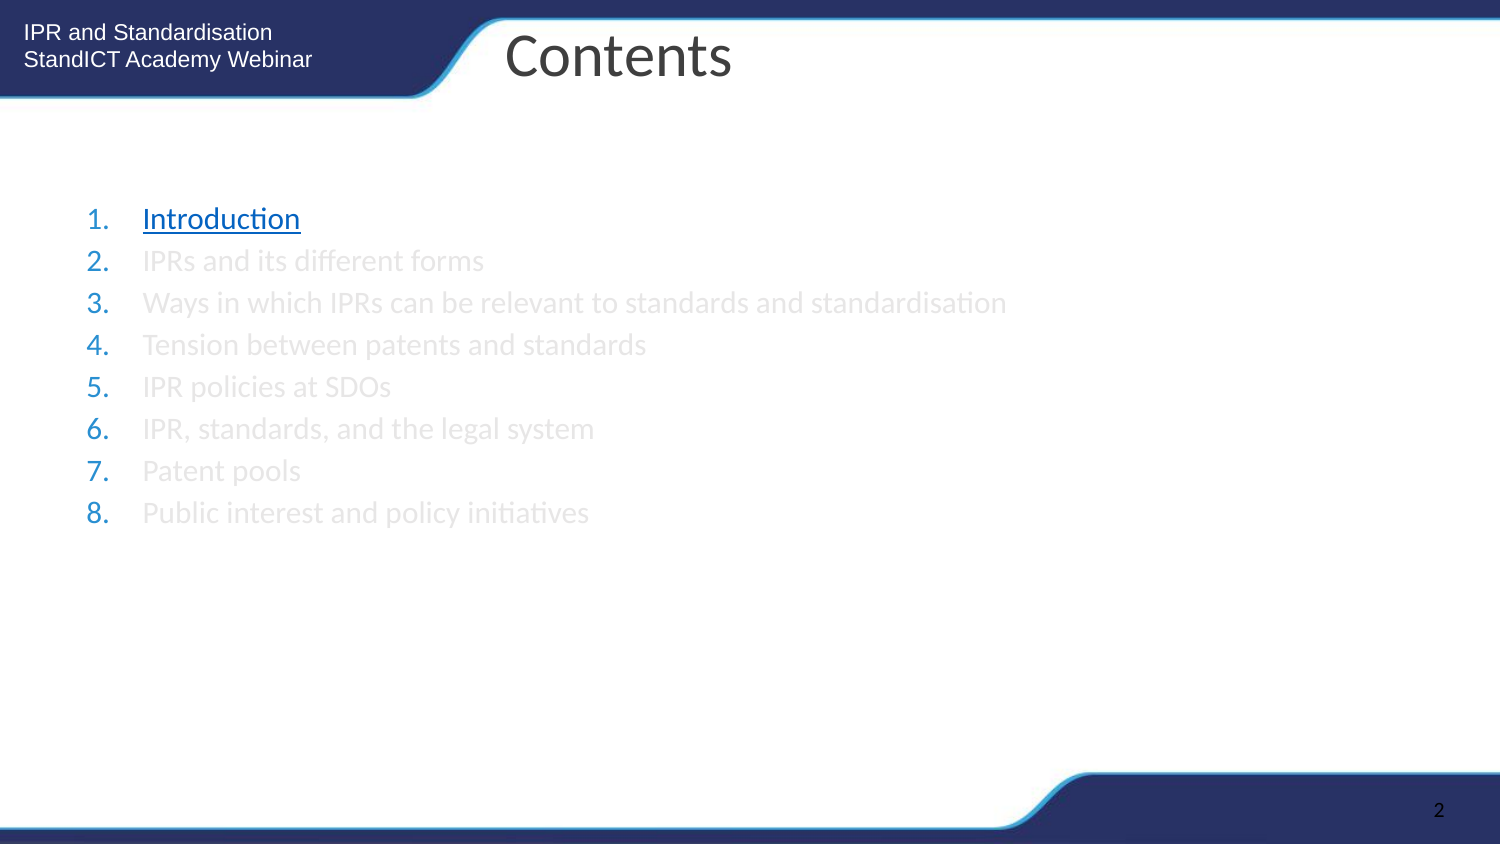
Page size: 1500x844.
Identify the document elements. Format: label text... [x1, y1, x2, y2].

list Introduction IPRs and its different forms Ways in which IPRs can be relevant to standards and standardisation Tension between patents and standards IPR policies at SDOs IPR, standards, and the legal system Patent pools Public interest and policy initiatives [75, 196, 1455, 695]
title Contents [494, 16, 1500, 124]
picture [0, 0, 1500, 844]
